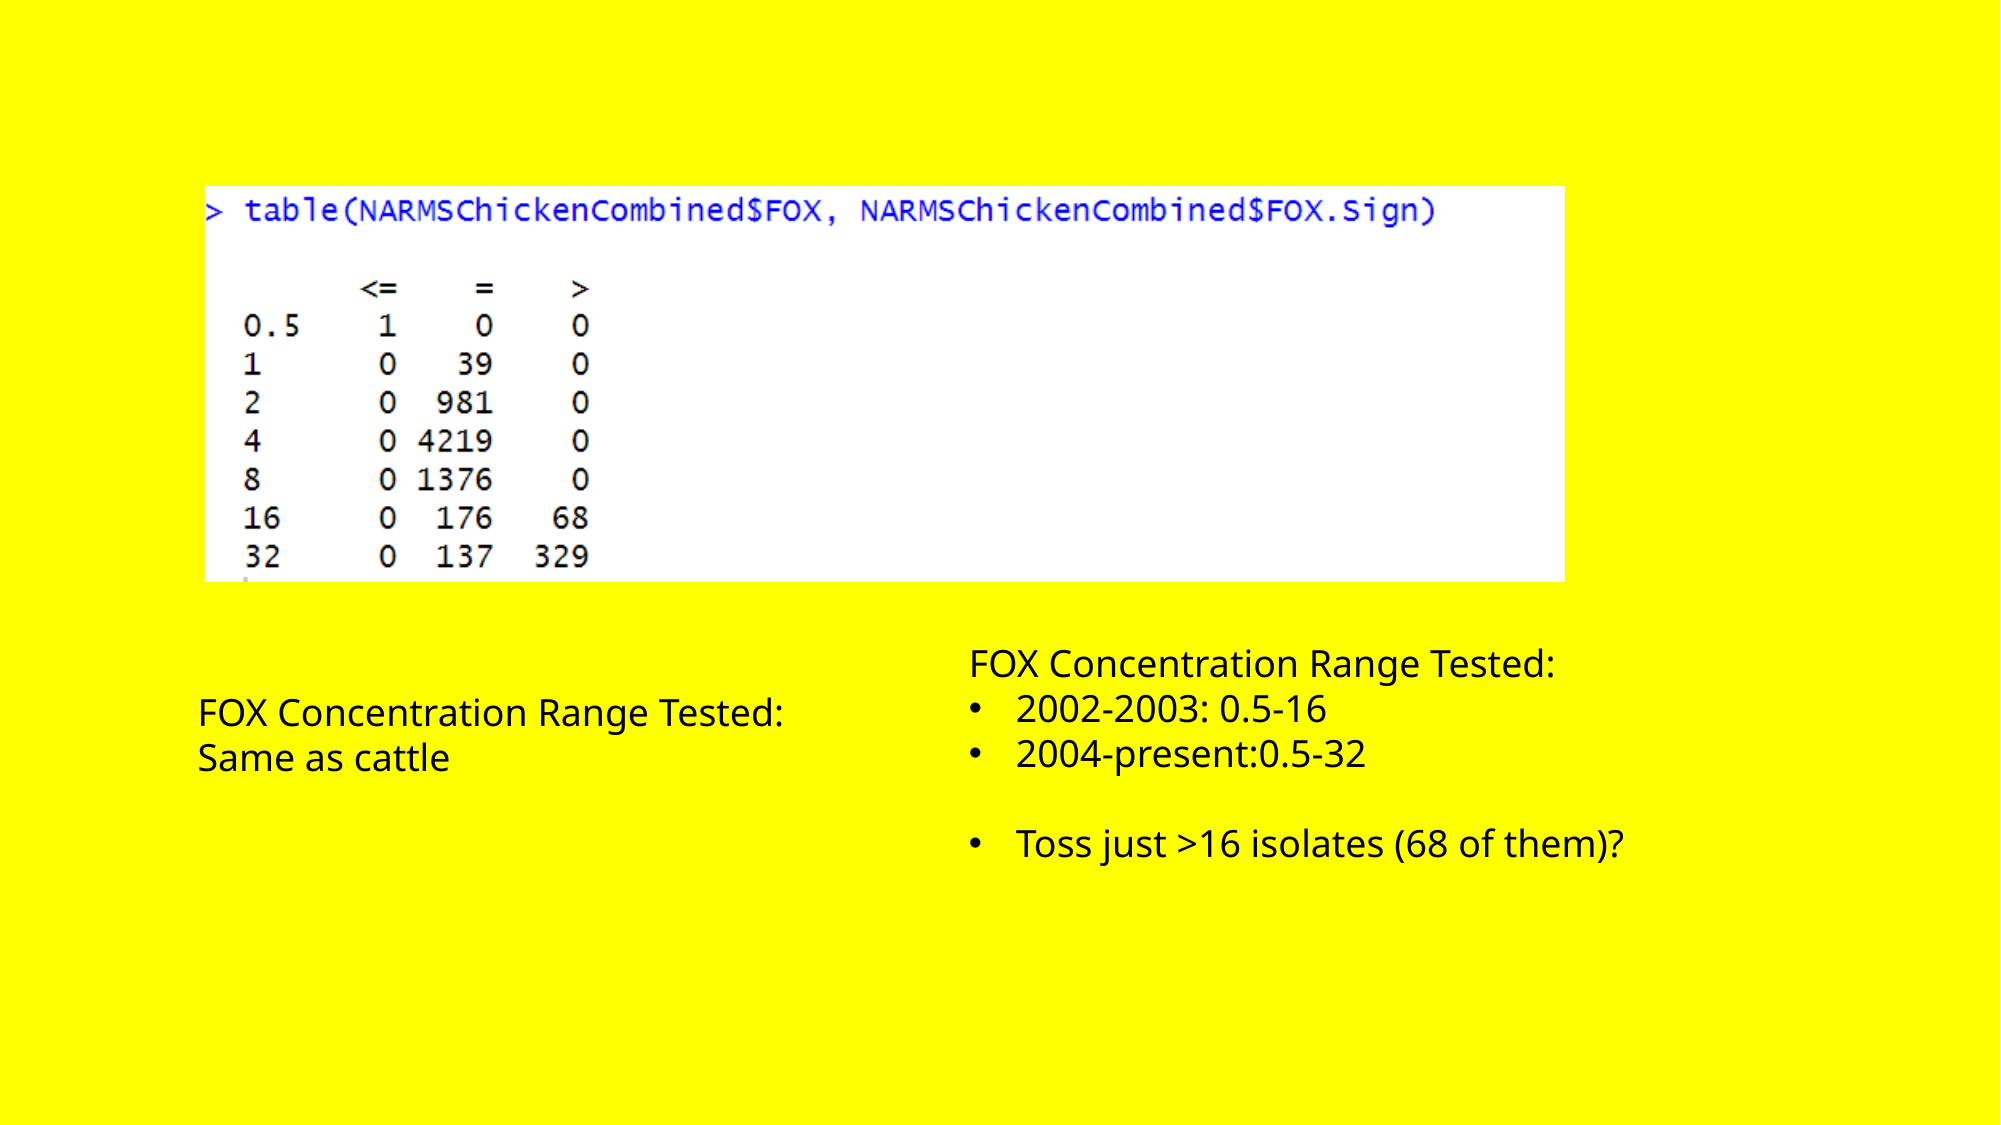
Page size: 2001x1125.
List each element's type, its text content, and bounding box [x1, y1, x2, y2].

text_box FOX Concentration Range Tested: 2002-2003: 0.5-16 2004-present:0.5-32 Toss just >16 isolates (68 of them)? [954, 587, 1702, 918]
text_box FOX Concentration Range Tested: Same as cattle [183, 681, 930, 787]
picture [205, 186, 1566, 583]
